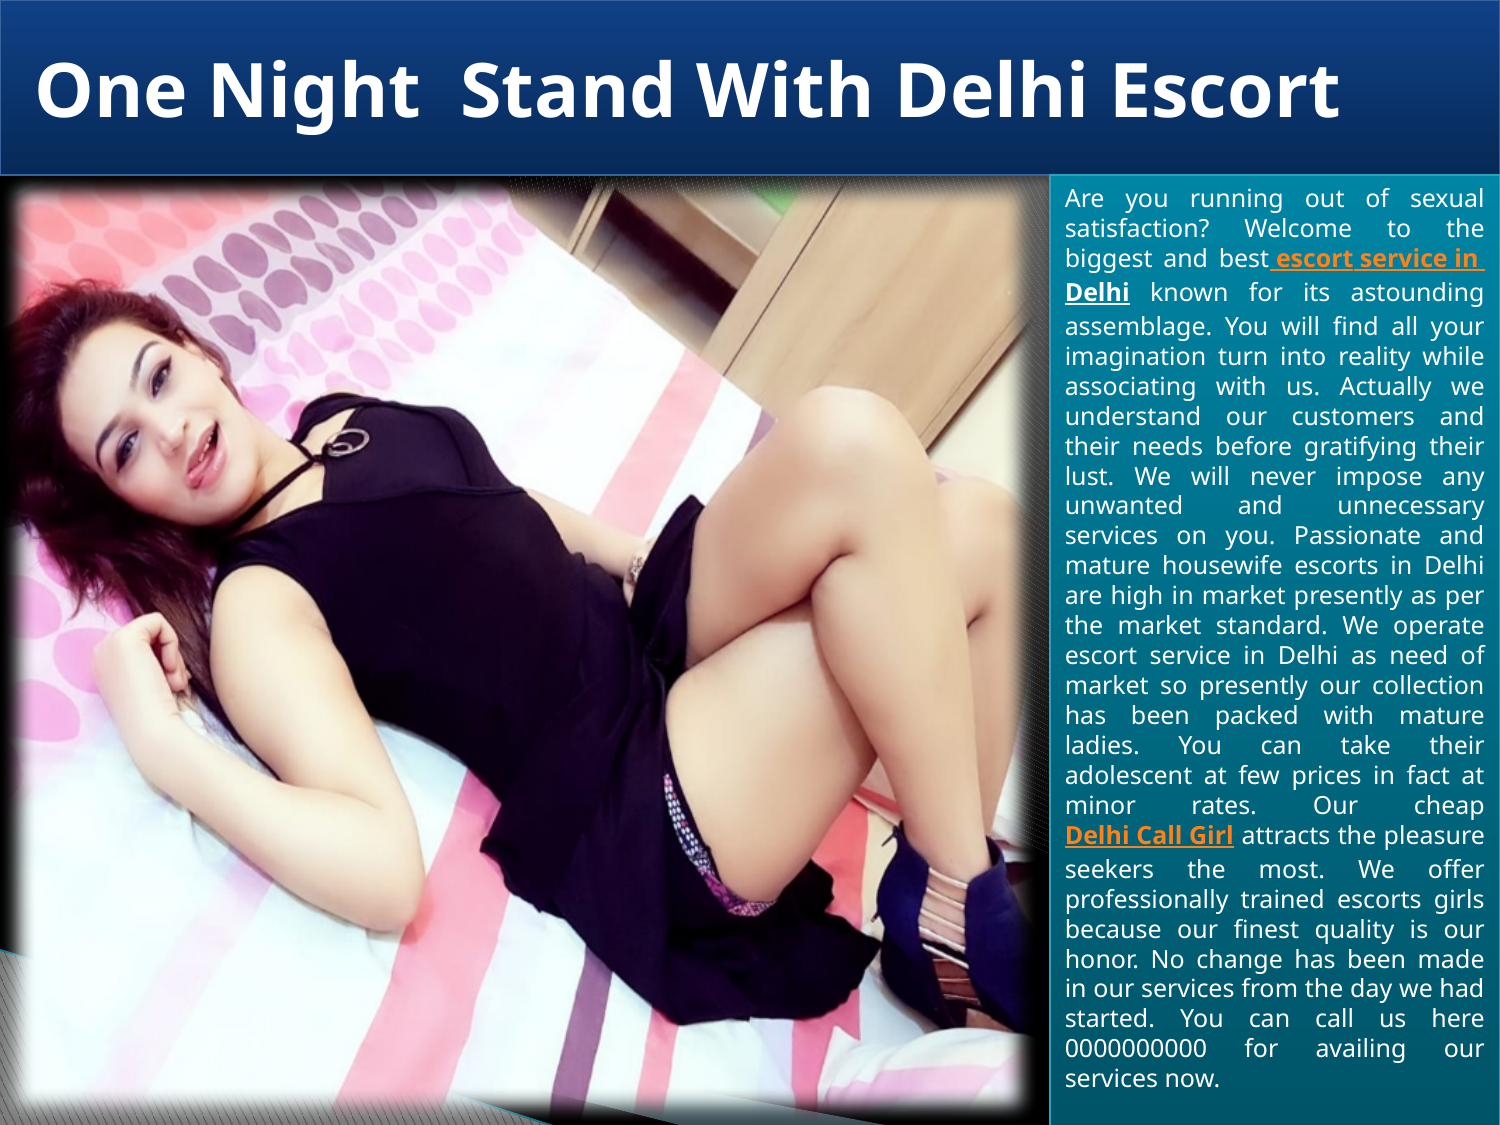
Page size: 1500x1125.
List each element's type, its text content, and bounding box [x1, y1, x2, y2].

picture [0, 174, 1038, 1125]
text_box Are you running out of sexual satisfaction? Welcome to the biggest and best escort service in Delhi known for its astounding assemblage. You will find all your imagination turn into reality while associating with us. Actually we understand our customers and their needs before gratifying their lust. We will never impose any unwanted and unnecessary services on you. Passionate and mature housewife escorts in Delhi are high in market presently as per the market standard. We operate escort service in Delhi as need of market so presently our collection has been packed with mature ladies. You can take their adolescent at few prices in fact at minor rates. Our cheap Delhi Call Girl attracts the pleasure seekers the most. We offer professionally trained escorts girls because our finest quality is our honor. No change has been made in our services from the day we had started. You can call us here 0000000000 for availing our services now. [1049, 174, 1500, 1125]
title One Night Stand With Delhi Escort [0, 0, 1500, 176]
